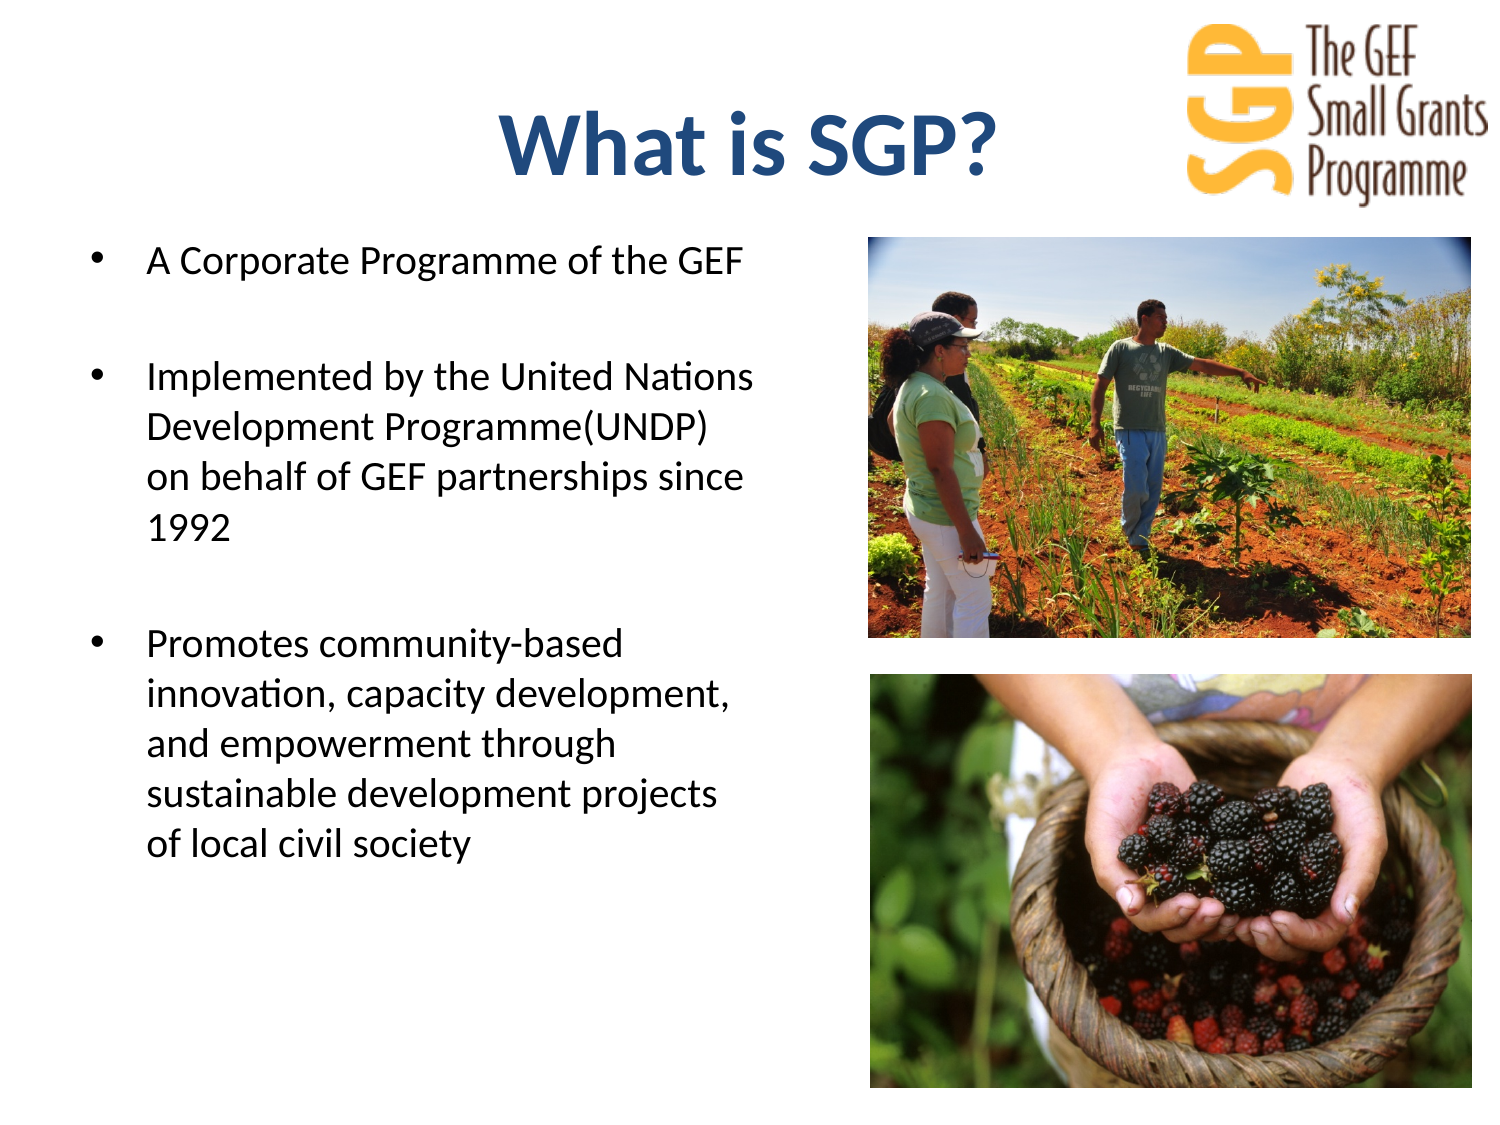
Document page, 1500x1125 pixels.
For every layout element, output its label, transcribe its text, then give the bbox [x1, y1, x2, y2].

title What is SGP? [74, 44, 1426, 233]
picture [1187, 24, 1488, 208]
list A Corporate Programme of the GEF Implemented by the United Nations Development Programme(UNDP) on behalf of GEF partnerships since 1992 Promotes community-based innovation, capacity development, and empowerment through sustainable development projects of local civil society [74, 224, 776, 1013]
picture [870, 674, 1472, 1088]
picture [868, 237, 1471, 638]
